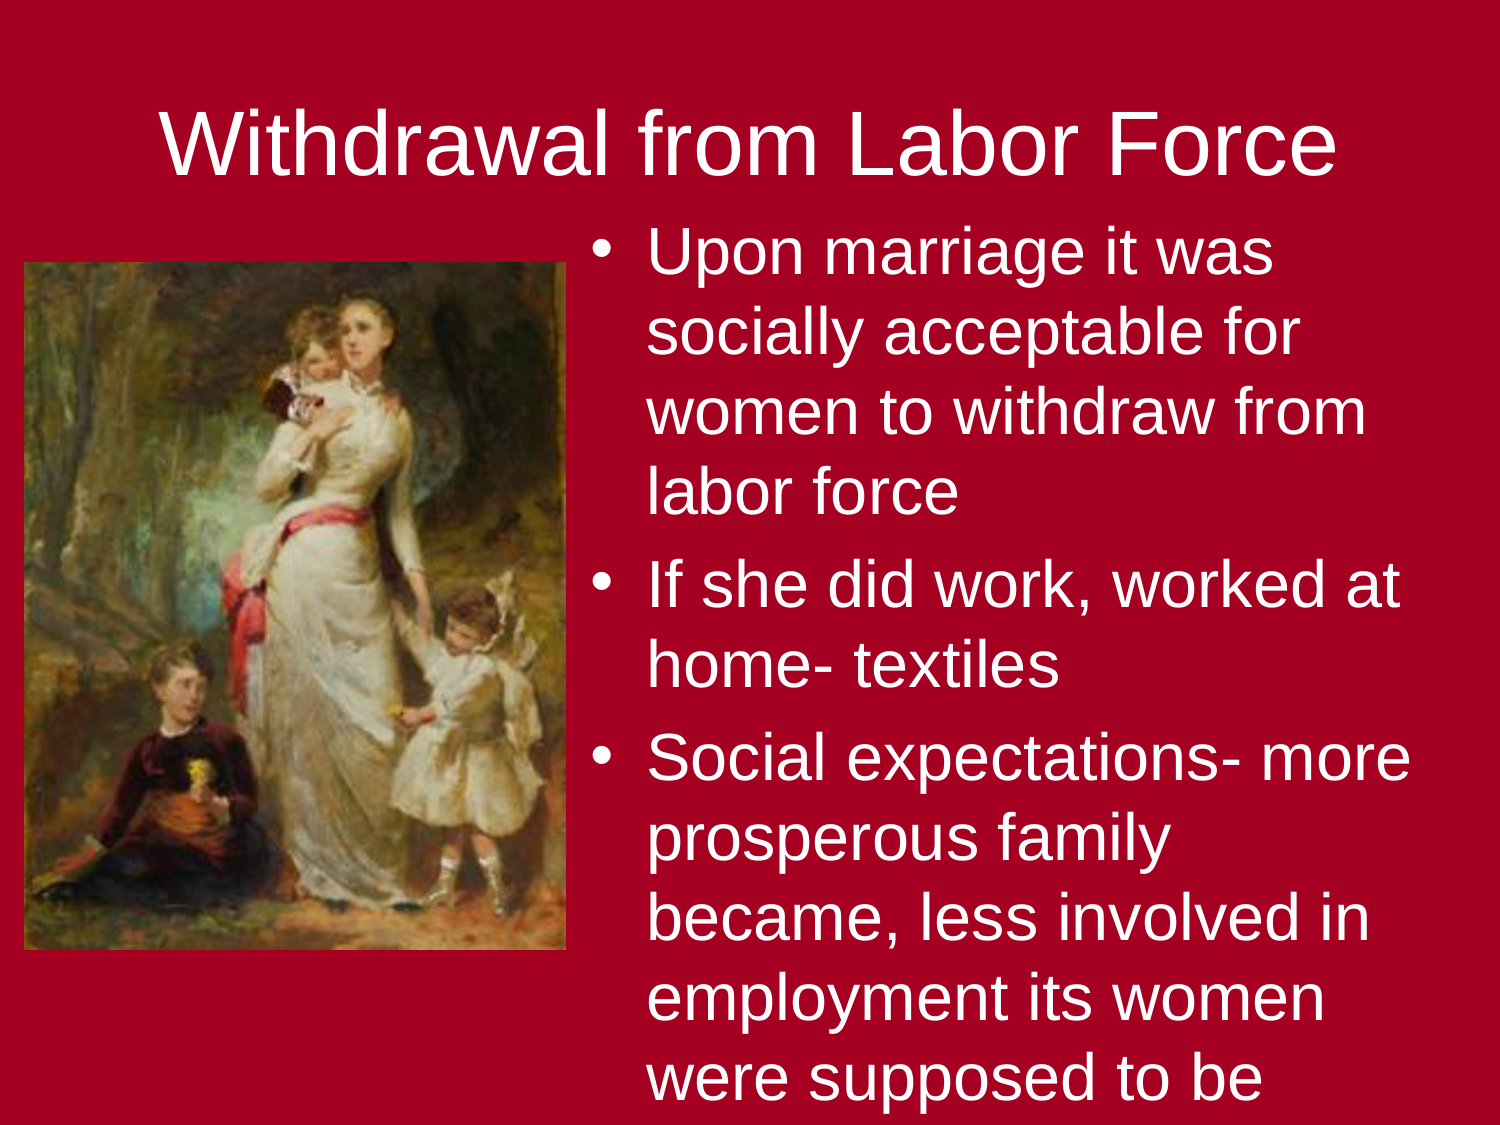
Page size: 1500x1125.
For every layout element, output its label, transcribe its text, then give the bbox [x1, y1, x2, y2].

picture [24, 262, 567, 951]
title Withdrawal from Labor Force [75, 45, 1425, 233]
list Upon marriage it was socially acceptable for women to withdraw from labor force If she did work, worked at home- textiles Social expectations- more prosperous family became, less involved in employment its women were supposed to be [575, 200, 1450, 943]
